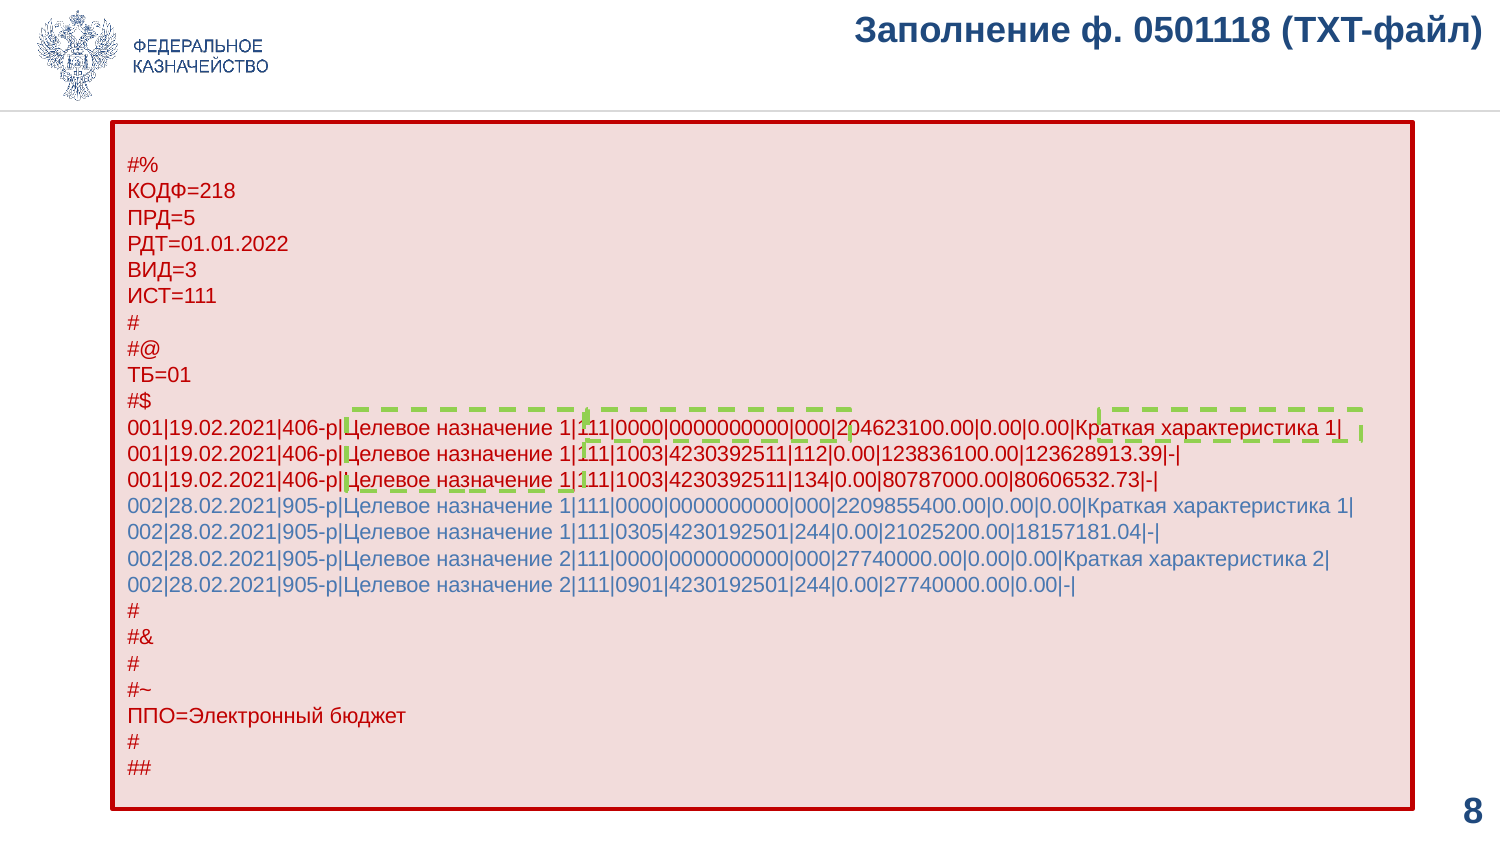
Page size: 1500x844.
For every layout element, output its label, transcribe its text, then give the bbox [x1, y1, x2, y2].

picture [37, 10, 268, 101]
text_box [344, 407, 586, 493]
text_box [585, 407, 852, 443]
text_box #% КОДФ=218 ПРД=5 РДТ=01.01.2022 ВИД=3 ИСТ=111 # #@ ТБ=01 #$ 001|19.02.2021|406-р|Целевое назначение 1|111|0000|0000000000|000|204623100.00|0.00|0.00|Краткая характеристика 1| 001|19.02.2021|406-р|Целевое назначение 1|111|1003|4230392511|112|0.00|123836100.00|123628913.39|-| 001|19.02.2021|406-р|Целевое назначение 1|111|1003|4230392511|134|0.00|80787000.00|80606532.73|-| 002|28.02.2021|905-р|Целевое назначение 1|111|0000|0000000000|000|2209855400.00|0.00|0.00|Краткая характеристика 1| 002|28.02.2021|905-р|Целевое назначение 1|111|0305|4230192501|244|0.00|21025200.00|18157181.04|-| 002|28.02.2021|905-р|Целевое назначение 2|111|0000|0000000000|000|27740000.00|0.00|0.00|Краткая характеристика 2| 002|28.02.2021|905-р|Целевое назначение 2|111|0901|4230192501|244|0.00|27740000.00|0.00|-| # #& # #~ ППО=Электронный бюджет # ## [110, 120, 1415, 811]
title Заполнение ф. 0501118 (TXT-файл) [771, 5, 1484, 50]
slide_number 8 [1138, 786, 1484, 831]
text_box [1097, 407, 1363, 443]
